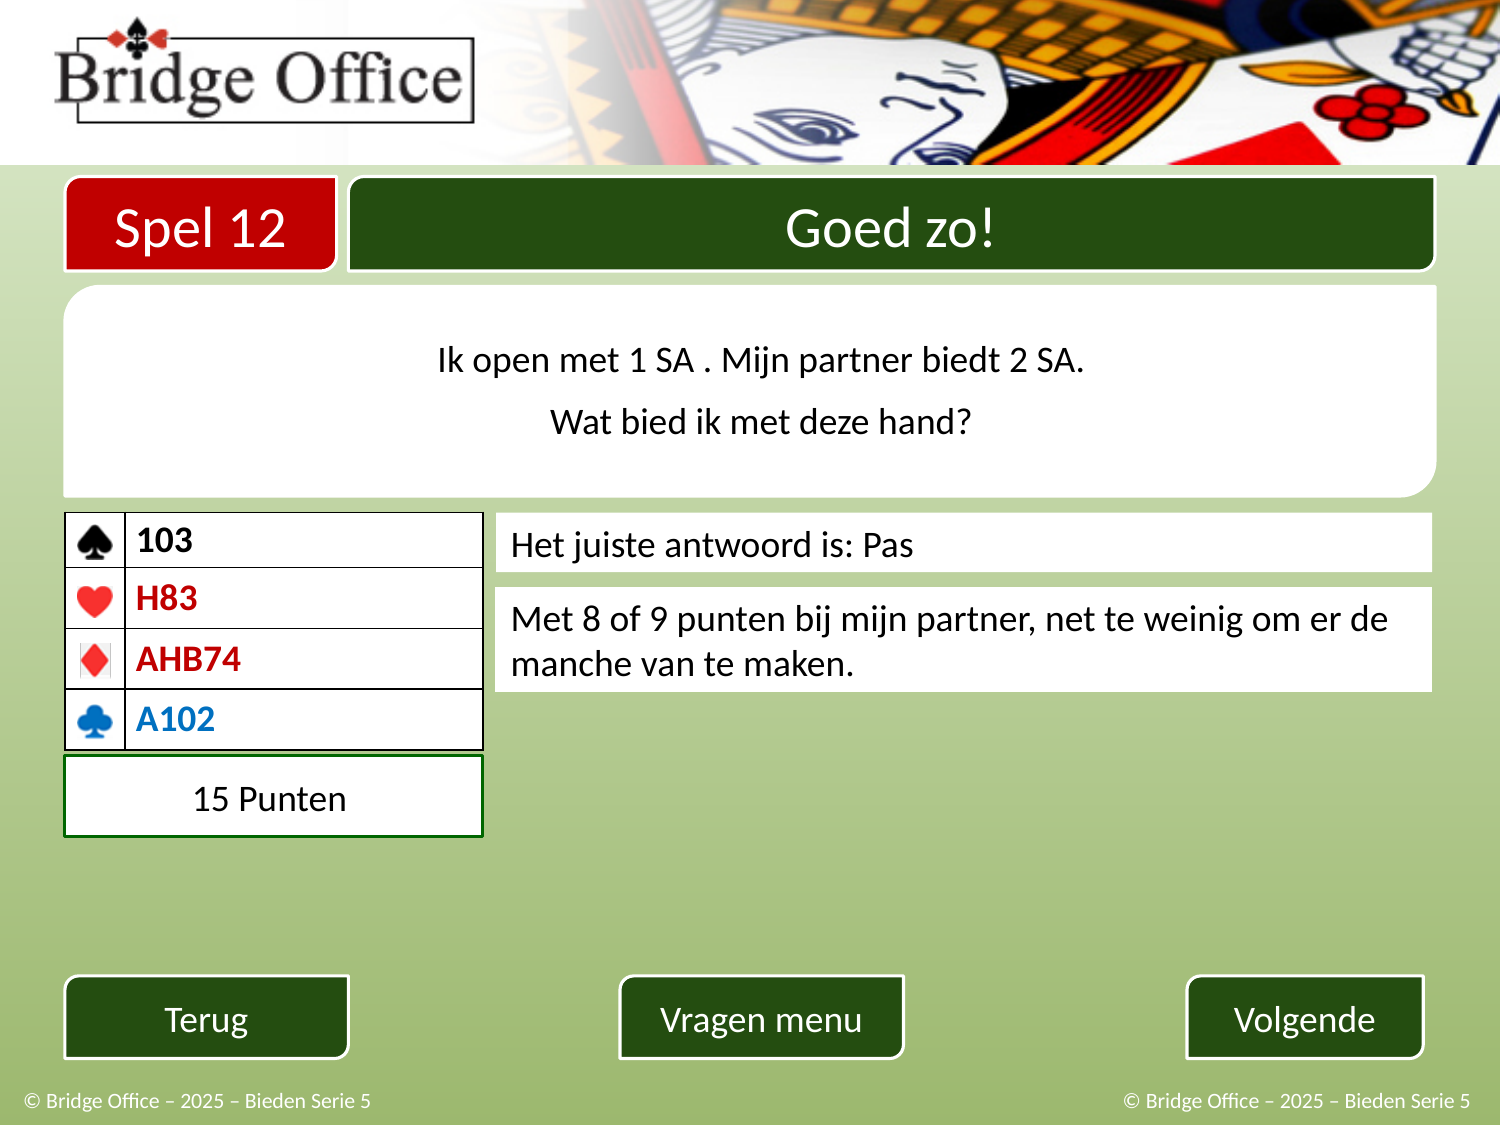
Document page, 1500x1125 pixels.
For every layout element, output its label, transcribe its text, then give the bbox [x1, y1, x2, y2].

picture [77, 703, 114, 740]
text_box Ik open met 1 SA . Mijn partner biedt 2 SA. [405, 327, 1119, 388]
text_box Het juiste antwoord is: Pas [496, 512, 1433, 573]
table_cell AHB74 [126, 629, 482, 688]
text_box Volgende [1185, 974, 1425, 1061]
text_box Met 8 of 9 punten bij mijn partner, net te weinig om er de manche van te maken. [495, 587, 1432, 692]
text_box Goed zo! [346, 179, 1437, 273]
table_cell [66, 690, 124, 749]
table_cell [66, 629, 124, 688]
table_header 103 [126, 513, 482, 567]
table_cell [66, 568, 124, 628]
text_box Spel 12 [63, 179, 339, 273]
text_box [63, 284, 1437, 498]
text_box Vragen menu [618, 974, 906, 1061]
table_header [66, 513, 124, 567]
text_box Wat bied ik met deze hand? [528, 389, 995, 450]
table_cell A102 [126, 690, 482, 749]
text_box 15 Punten [63, 754, 484, 838]
text_box Terug [63, 974, 350, 1061]
text_box © Bridge Office – 2025 – Bieden Serie 5 [8, 1079, 393, 1121]
table_cell H83 [126, 568, 482, 628]
picture [77, 585, 114, 618]
picture [77, 643, 114, 679]
picture [0, 0, 1500, 166]
text_box © Bridge Office – 2025 – Bieden Serie 5 [1107, 1079, 1500, 1121]
picture [77, 524, 114, 561]
